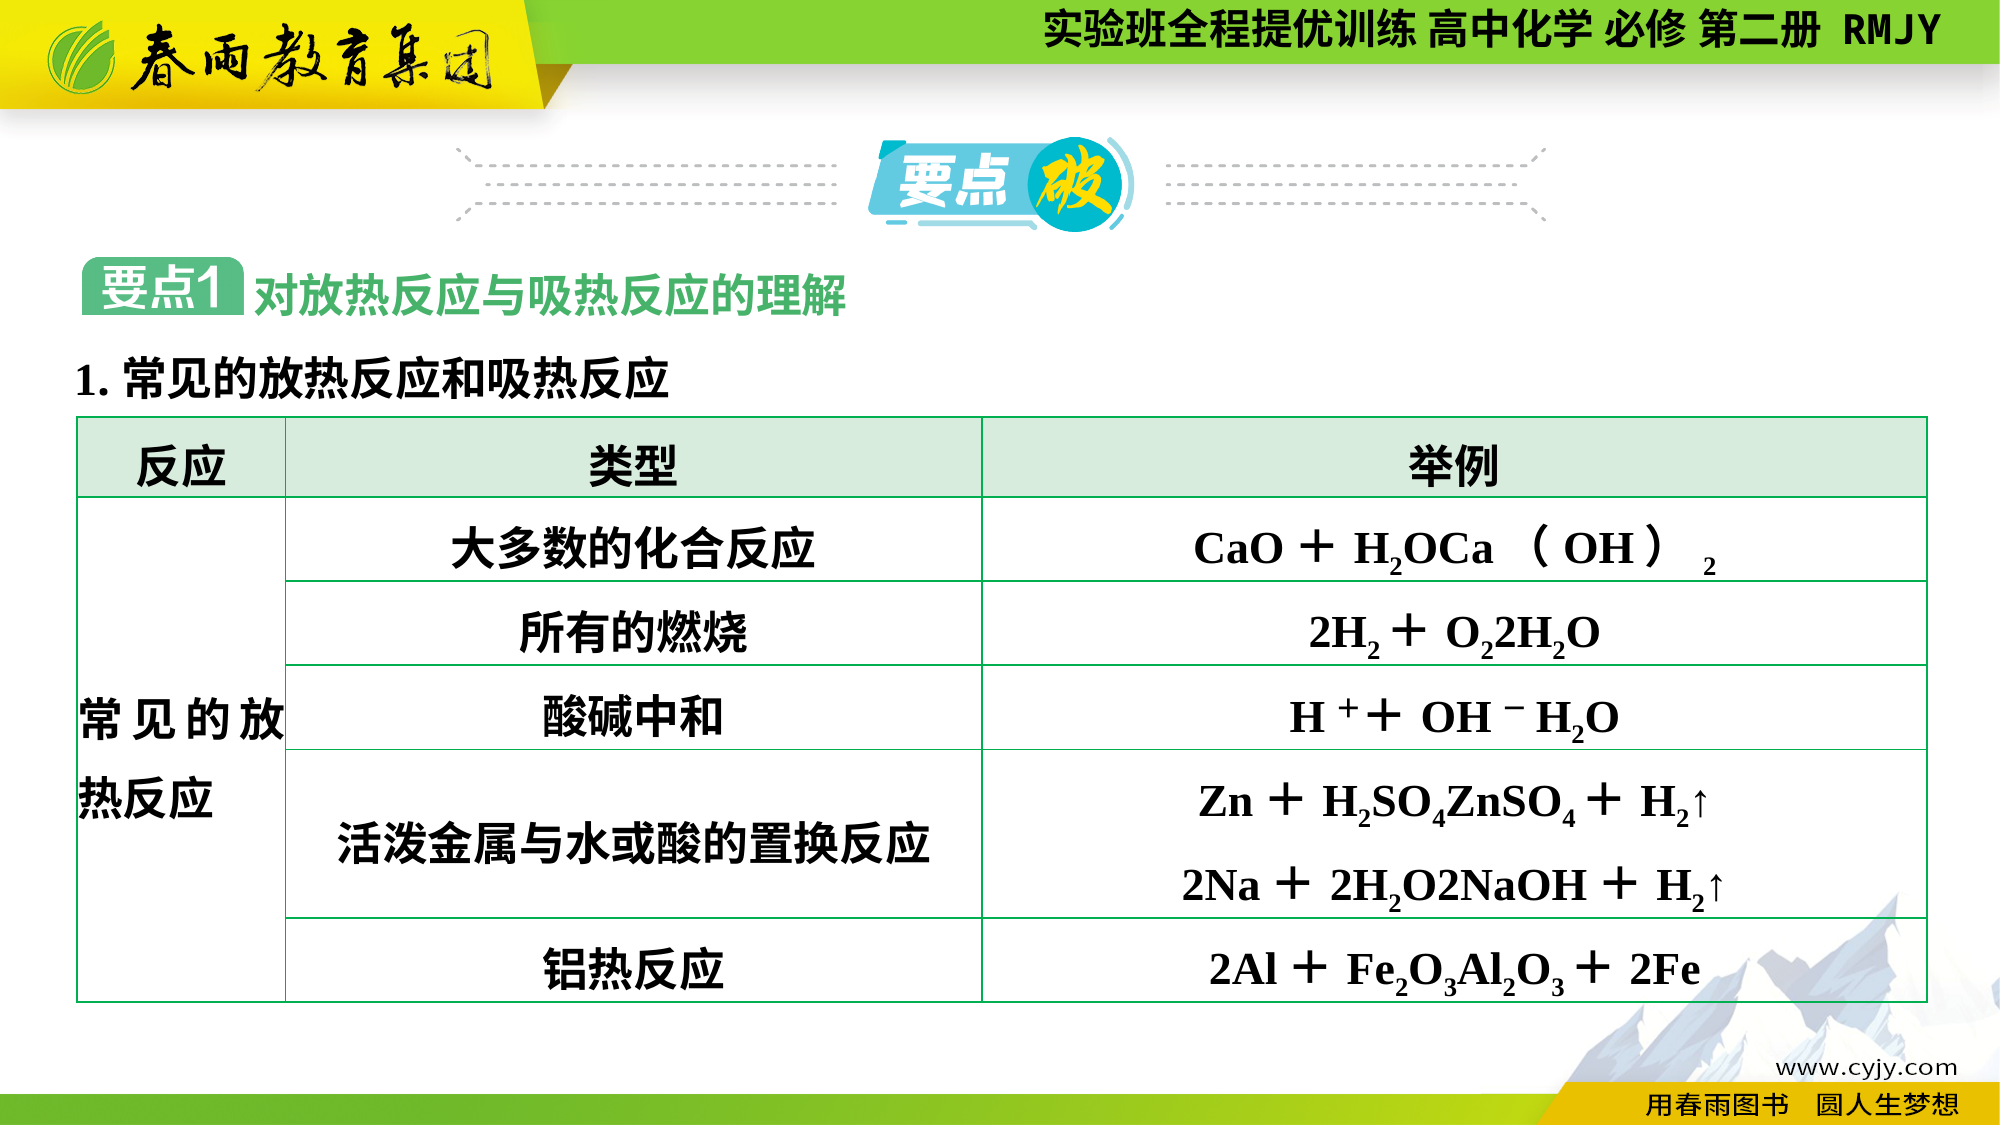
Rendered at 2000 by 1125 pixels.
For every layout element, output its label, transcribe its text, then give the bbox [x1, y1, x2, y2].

picture [0, 0, 2000, 1125]
list 对放热反应与吸热反应的理解 1.常见的放热反应和吸热反应 [59, 231, 1944, 414]
